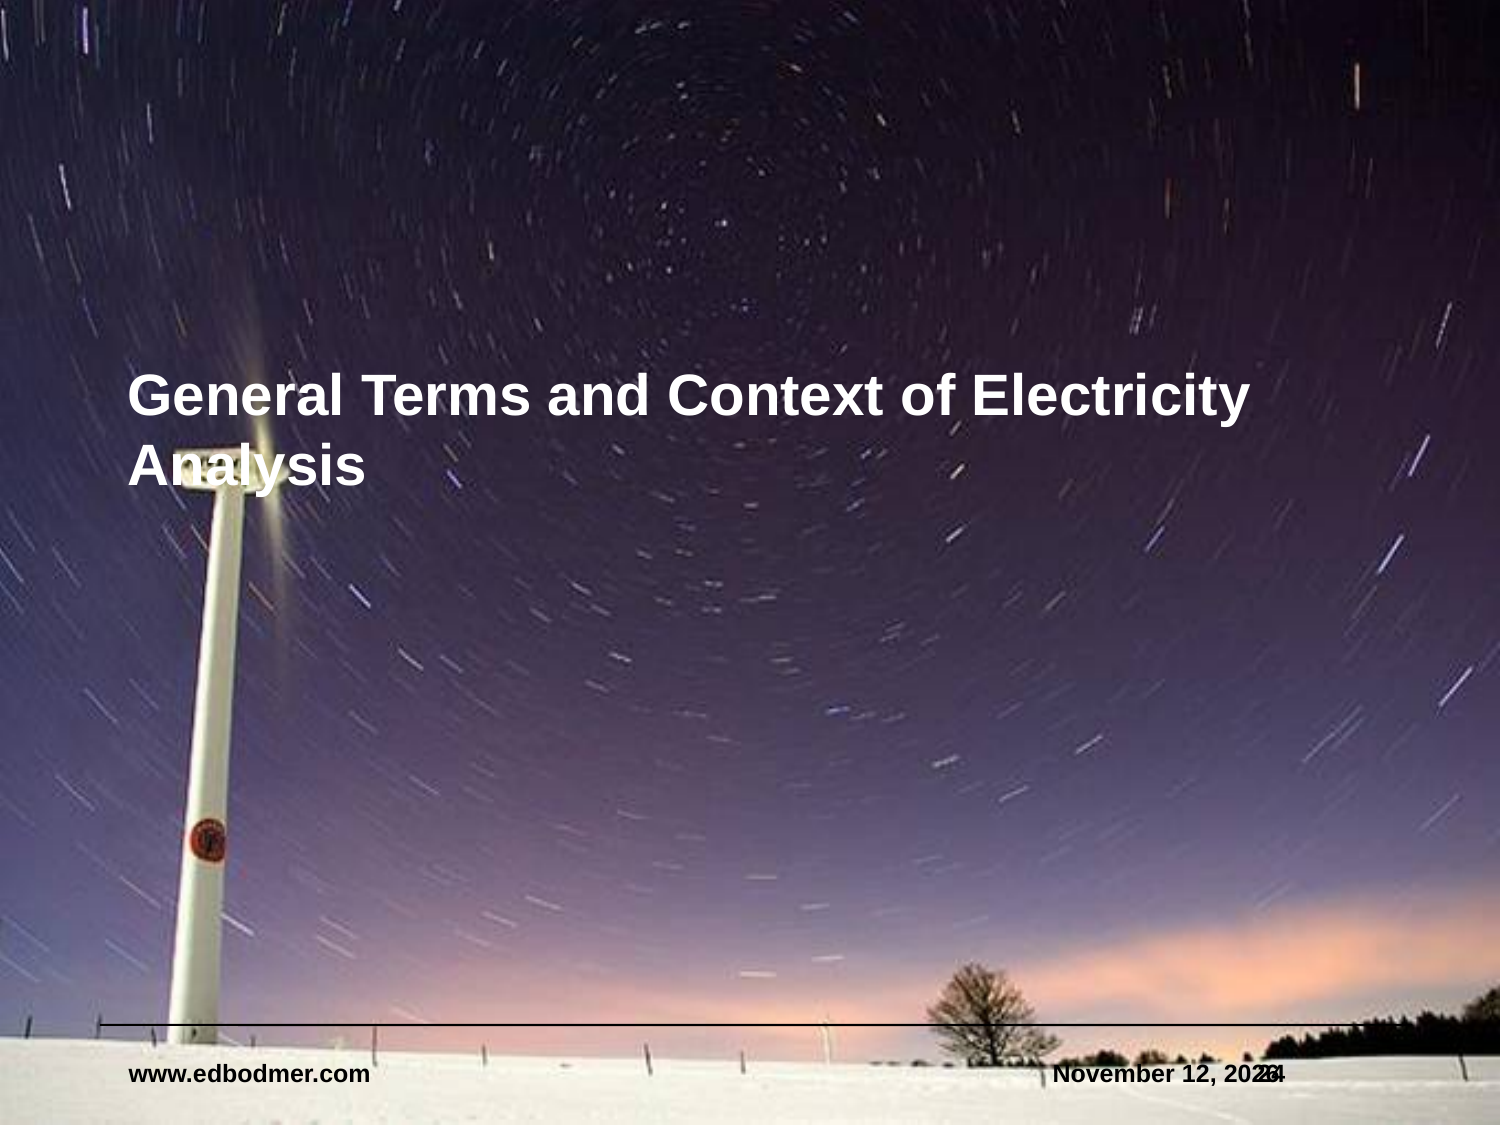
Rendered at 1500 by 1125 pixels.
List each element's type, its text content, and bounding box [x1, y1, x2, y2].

title General Terms and Context of Electricity Analysis [112, 349, 1388, 592]
picture [0, 0, 1500, 1125]
